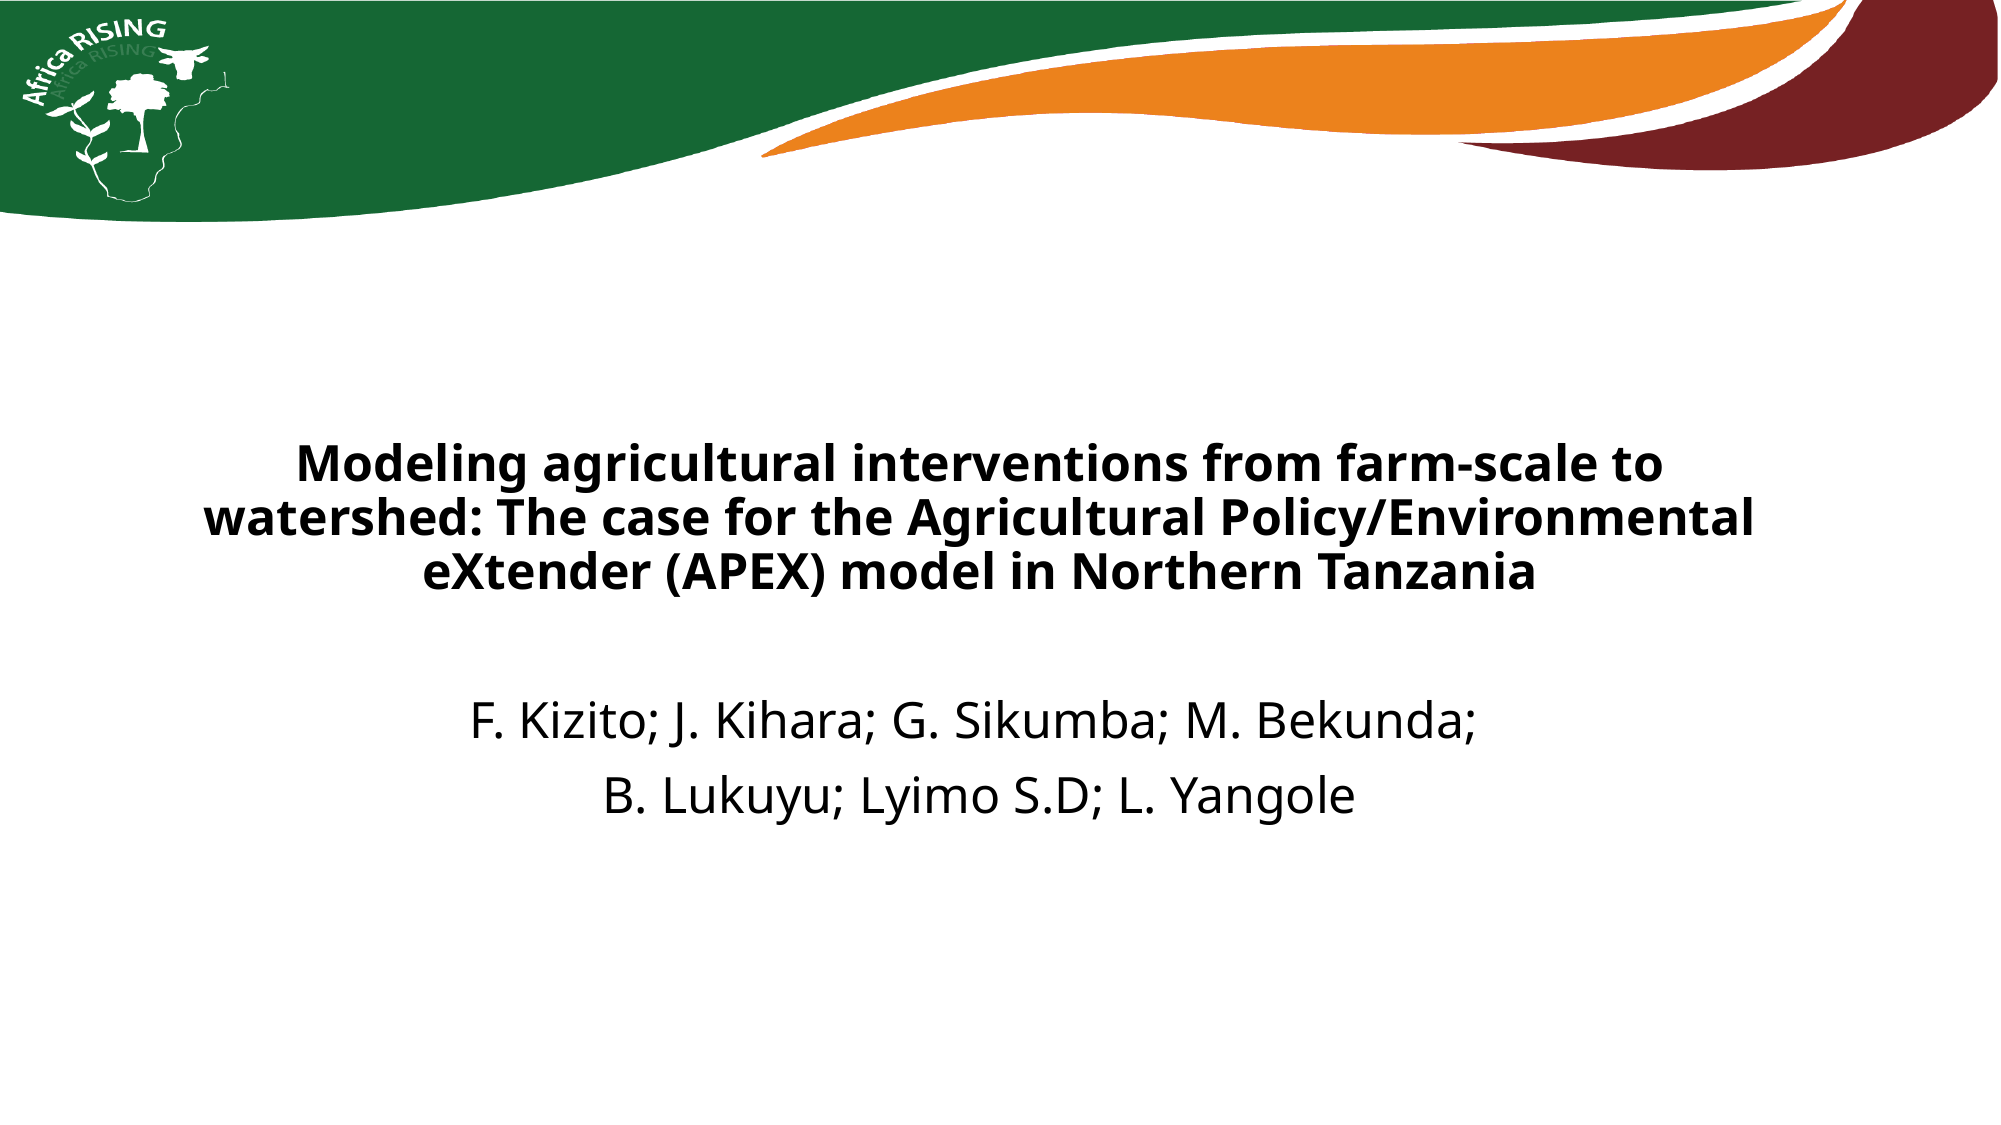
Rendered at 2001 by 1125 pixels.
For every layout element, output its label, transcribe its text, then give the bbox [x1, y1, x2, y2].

list Modeling agricultural interventions from farm-scale to watershed: The case for the Agricultural Policy/Environmental eXtender (APEX) model in Northern Tanzania F. Kizito; J. Kihara; G. Sikumba; M. Bekunda; B. Lukuyu; Lyimo S.D; L. Yangole [120, 430, 1821, 569]
picture [0, 0, 1998, 222]
